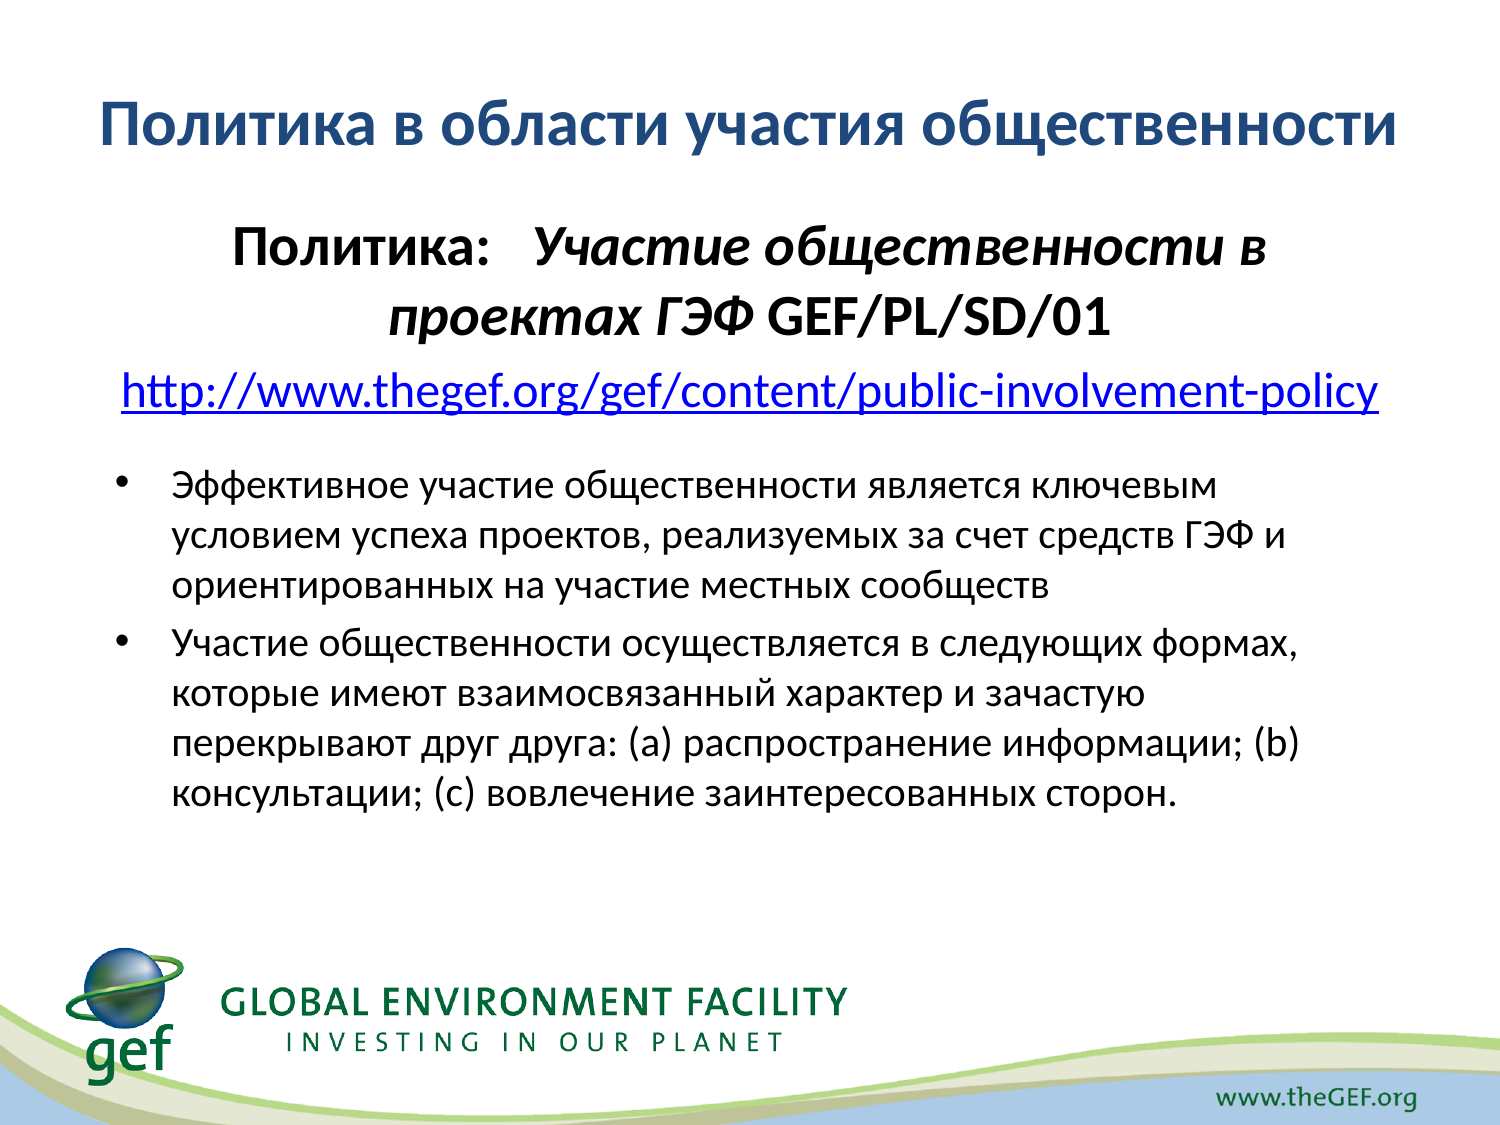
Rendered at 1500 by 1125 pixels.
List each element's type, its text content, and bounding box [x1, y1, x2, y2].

list Политика: Участие общественности в проектах ГЭФ GEF/PL/SD/01 http://www.thegef.org/gef/content/public-involvement-policy Эффективное участие общественности является ключевым условием успеха проектов, реализуемых за счет средств ГЭФ и ориентированных на участие местных сообществ Участие общественности осуществляется в следующих формах, которые имеют взаимосвязанный характер и зачастую перекрывают друг друга: (a) распространение информации; (b) консультации; (c) вовлечение заинтересованных сторон. [99, 200, 1400, 943]
title Политика в области участия общественности [75, 24, 1425, 213]
picture [0, 920, 1500, 1125]
